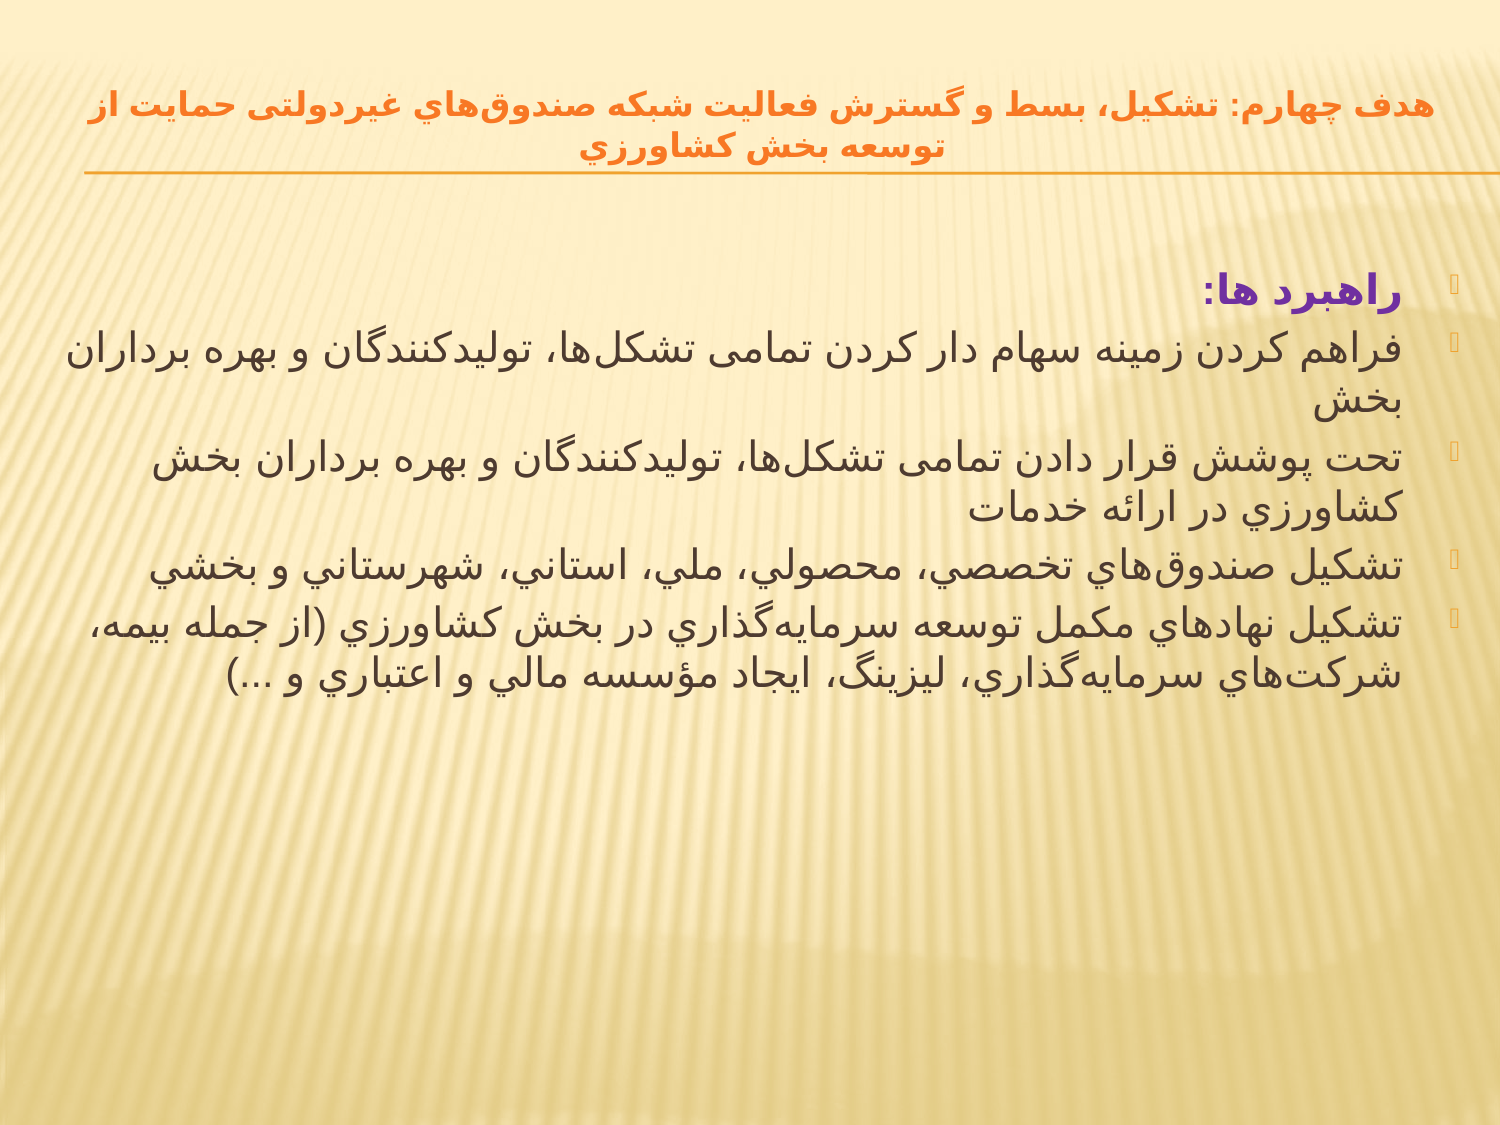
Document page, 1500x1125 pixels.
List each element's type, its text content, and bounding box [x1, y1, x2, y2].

title هدف چهارم: تشکيل، بسط و گسترش فعاليت شبکه صندوق‌هاي غیردولتی حمايت از توسعه بخش کشاورزي [50, 75, 1475, 213]
list راهبرد‌ ها: فراهم کردن زمينه سهام دار کردن تمامی تشکل‌ها، توليدکنندگان و بهره برداران بخش تحت پوشش قرار دادن تمامی تشکل‌ها، توليدکنندگان و بهره برداران بخش کشاورزي در ارائه خدمات تشکيل صندوق‌هاي تخصصي، محصولي، ملي، استاني، شهرستاني و بخشي تشکيل نهادهاي مکمل توسعه سرمايه‌گذاري در بخش کشاورزي (از جمله بيمه، شرکت‌هاي سرمايه‌گذاري، ليزينگ، ايجاد مؤسسه مالي و اعتباري و ...) [50, 254, 1475, 998]
